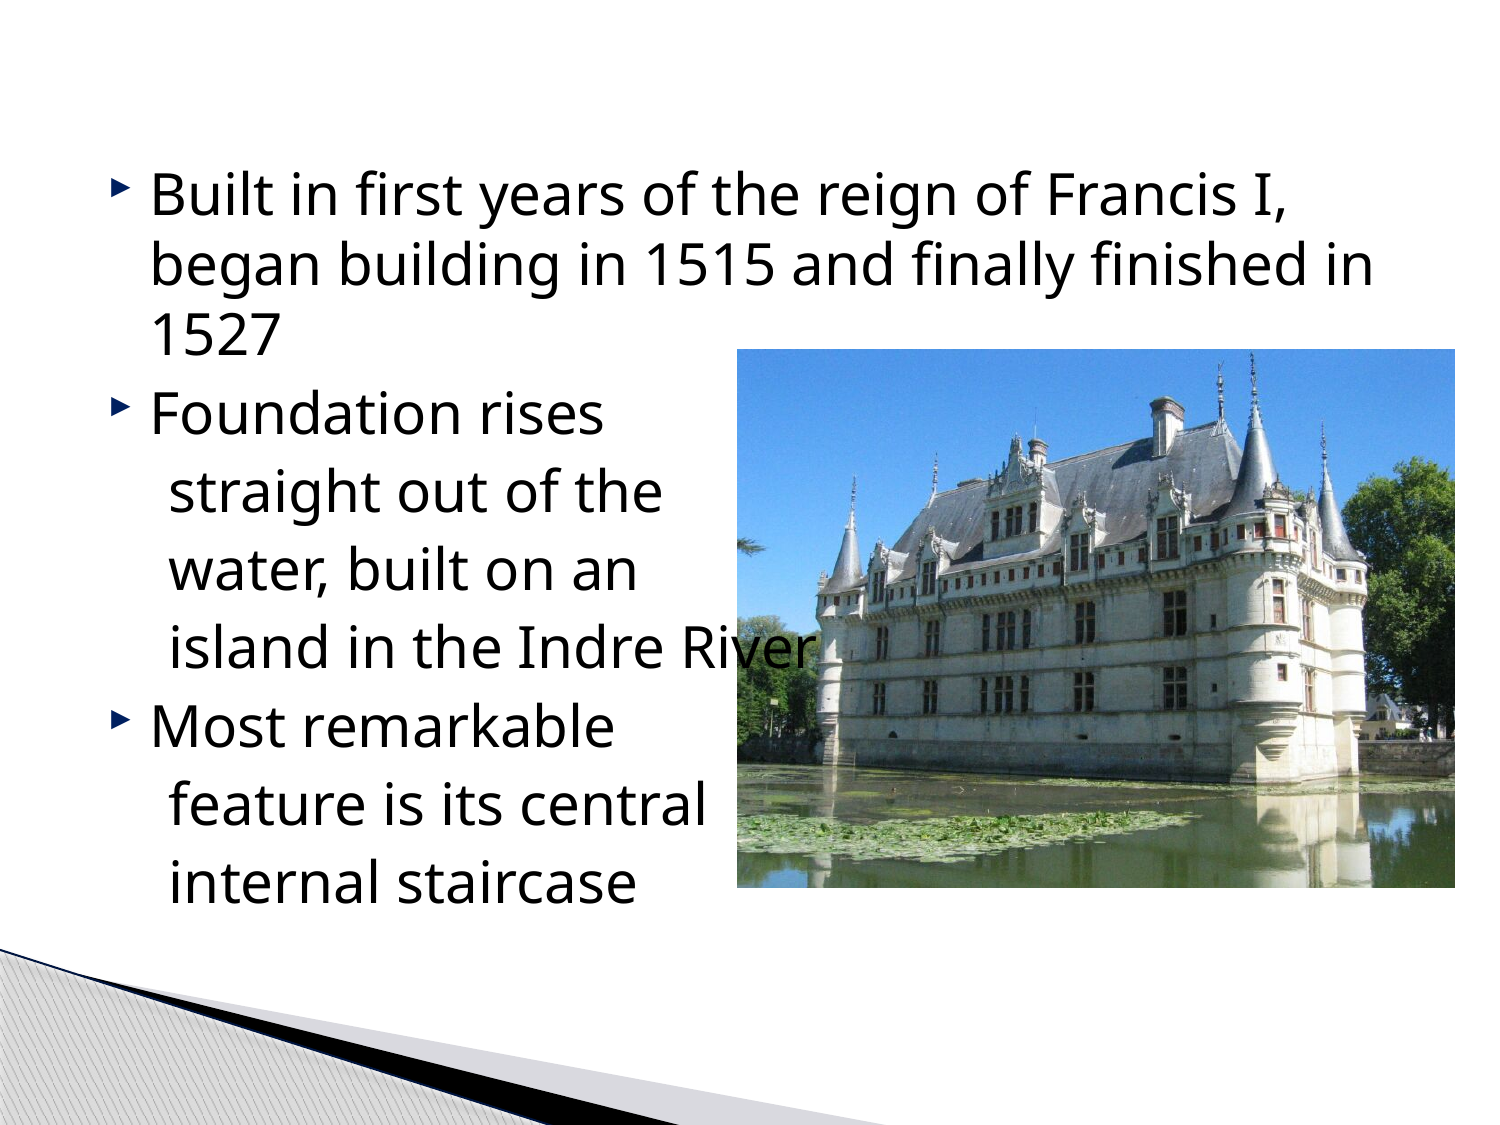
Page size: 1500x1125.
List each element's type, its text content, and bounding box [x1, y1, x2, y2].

picture [737, 349, 1455, 888]
list Built in first years of the reign of Francis I, began building in 1515 and finally finished in 1527 Foundation rises straight out of the water, built on an island in the Indre River Most remarkable feature is its central internal staircase [74, 149, 1426, 893]
